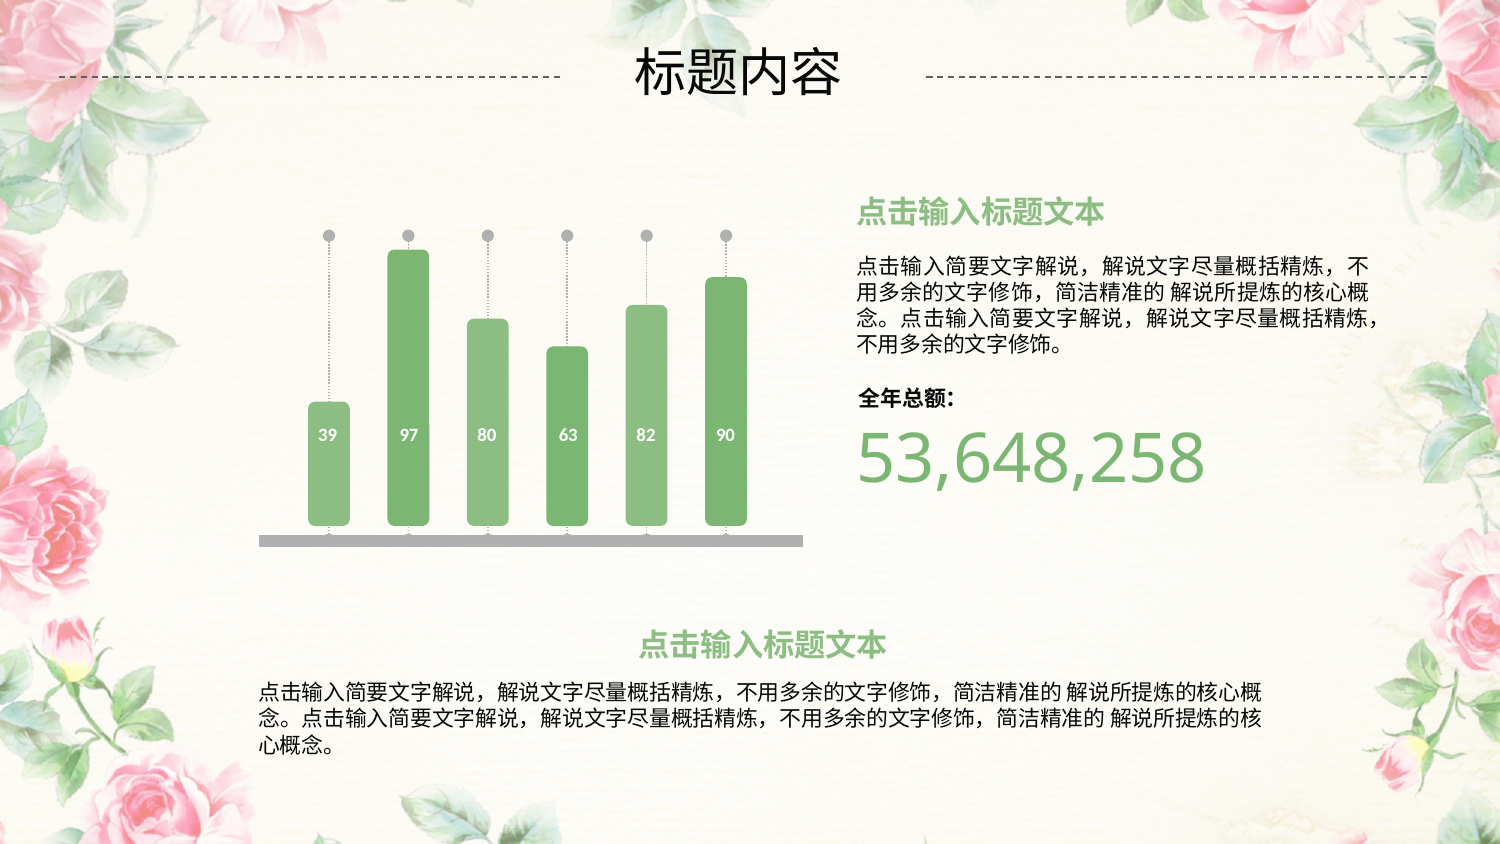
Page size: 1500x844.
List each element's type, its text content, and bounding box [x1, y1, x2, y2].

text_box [317, 422, 736, 446]
text_box 点击输入简要文字解说，解说文字尽量概括精炼，不用多余的文字修饰，简洁精准的 解说所提炼的核心概念。点击输入简要文字解说，解说文字尽量概括精炼，不用多余的文字修饰，简洁精准的 解说所提炼的核心概念。 [258, 678, 1264, 758]
picture [0, 0, 1500, 844]
text_box 点击输入简要文字解说，解说文字尽量概括精炼，不用多余的文字修饰，简洁精准的 解说所提炼的核心概念。点击输入简要文字解说，解说文字尽量概括精炼，不用多余的文字修饰。 [856, 252, 1370, 358]
text_box 标题内容 [608, 32, 868, 110]
text_box 全年总额： [859, 384, 1037, 412]
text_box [258, 235, 804, 542]
text_box 点击输入标题文本 [856, 192, 1110, 231]
text_box 53,648,258 [856, 414, 1255, 497]
text_box 点击输入标题文本 [638, 625, 892, 663]
